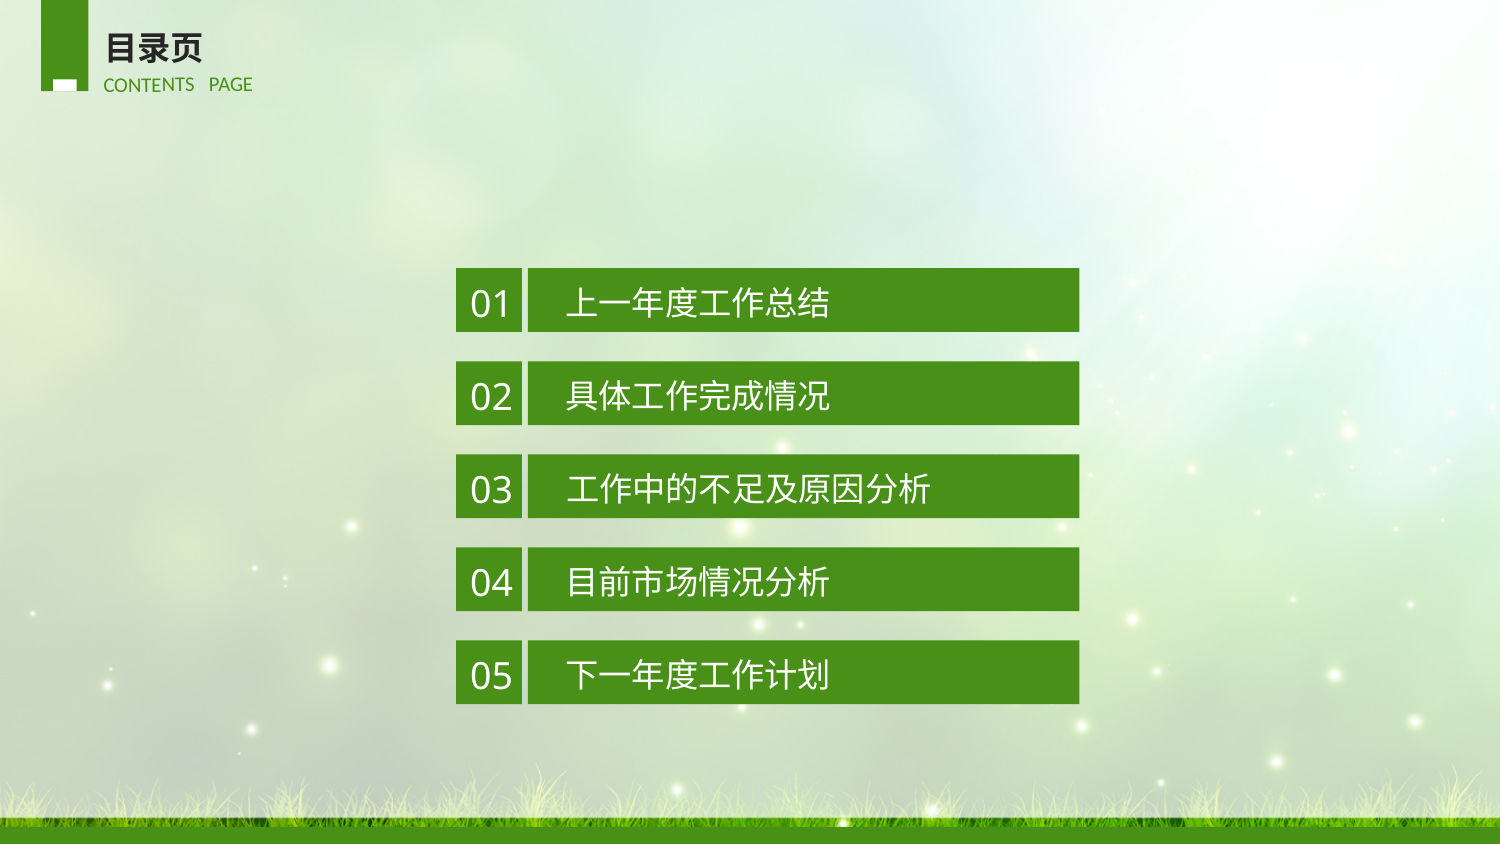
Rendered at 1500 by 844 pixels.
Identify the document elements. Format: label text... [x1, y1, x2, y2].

text_box [454, 545, 524, 613]
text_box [527, 267, 1080, 333]
text_box 01 [455, 272, 522, 333]
text_box 04 [455, 551, 522, 612]
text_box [527, 361, 1080, 426]
text_box 02 [455, 365, 522, 426]
text_box [454, 452, 524, 520]
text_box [527, 640, 1080, 705]
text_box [527, 454, 1080, 519]
text_box [454, 638, 524, 706]
text_box 03 [455, 458, 522, 519]
text_box 目录页 [94, 20, 219, 51]
text_box 05 [455, 645, 522, 705]
picture [0, 0, 1500, 827]
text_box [40, 0, 89, 92]
text_box CONTENTS PAGE [86, 49, 292, 117]
text_box [454, 359, 524, 427]
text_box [527, 547, 1080, 612]
text_box [454, 266, 524, 334]
